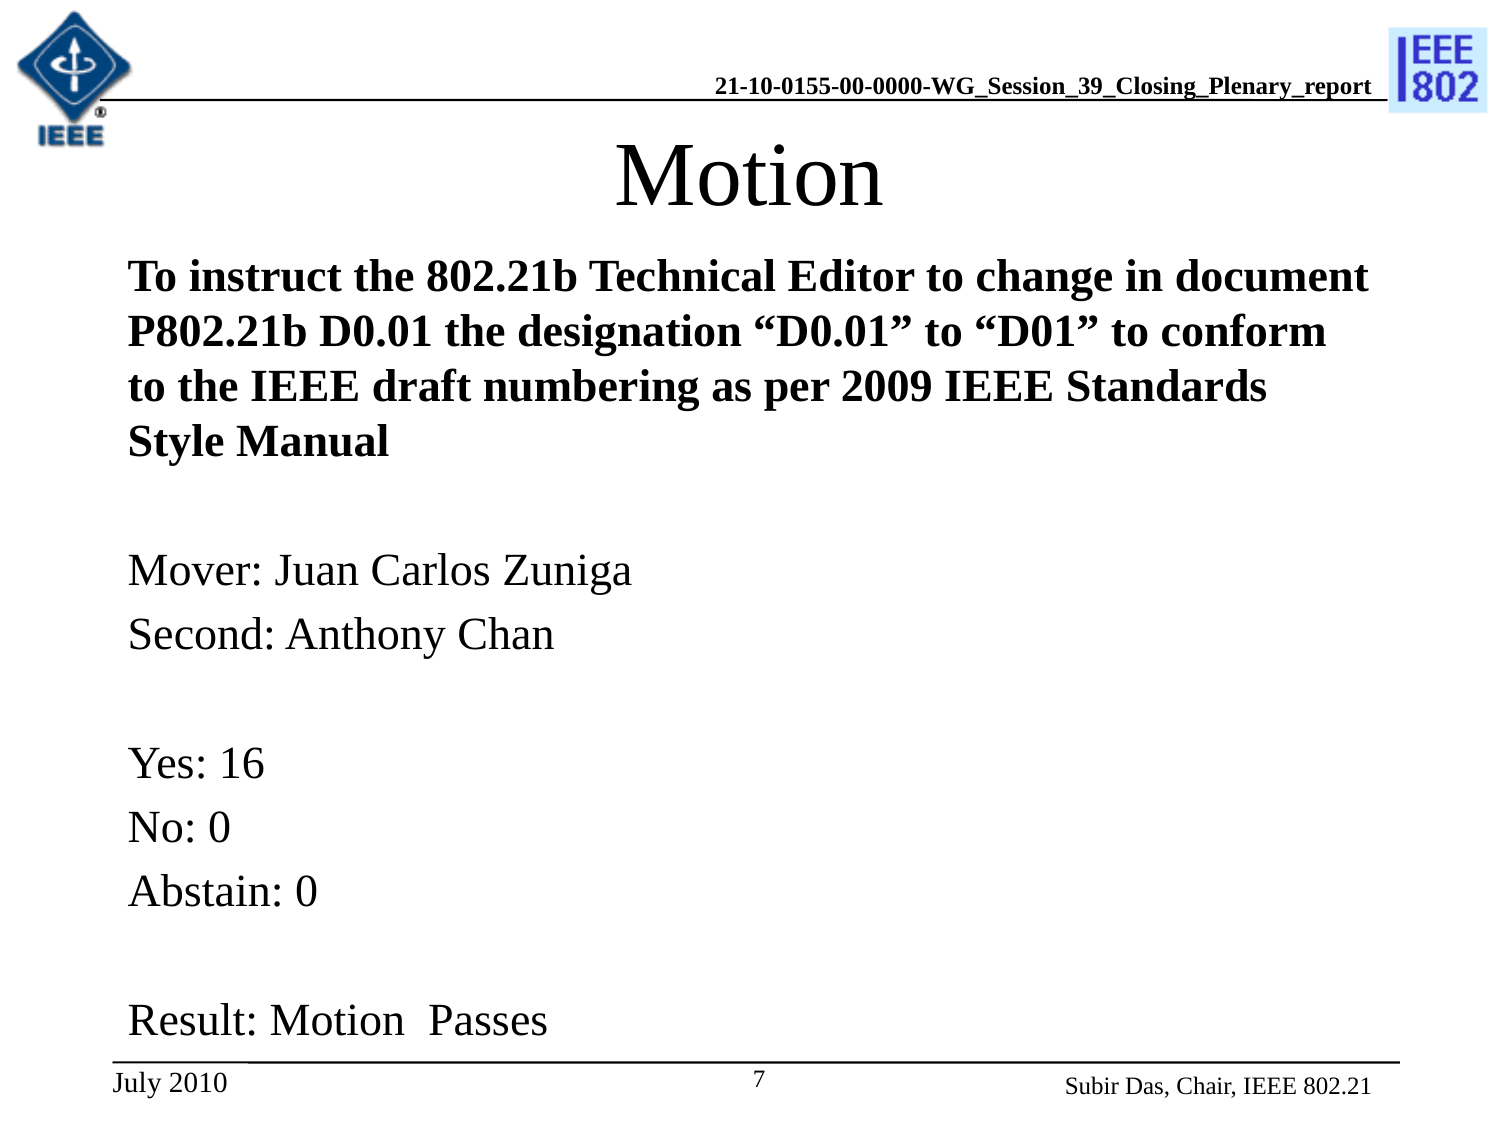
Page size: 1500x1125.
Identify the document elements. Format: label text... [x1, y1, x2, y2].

subtitle To instruct the 802.21b Technical Editor to change in document P802.21b D0.01 the designation “D0.01” to “D01” to conform to the IEEE draft numbering as per 2009 IEEE Standards Style Manual Mover: Juan Carlos Zuniga Second: Anthony Chan Yes: 16 No: 0 Abstain: 0 Result: Motion Passes [112, 237, 1388, 1063]
title Motion [112, 99, 1388, 237]
picture [1374, 9, 1499, 138]
picture [12, 9, 137, 150]
slide_number 7 [746, 1061, 766, 1093]
text_box Subir Das, Chair, IEEE 802.21 [1049, 1062, 1413, 1125]
